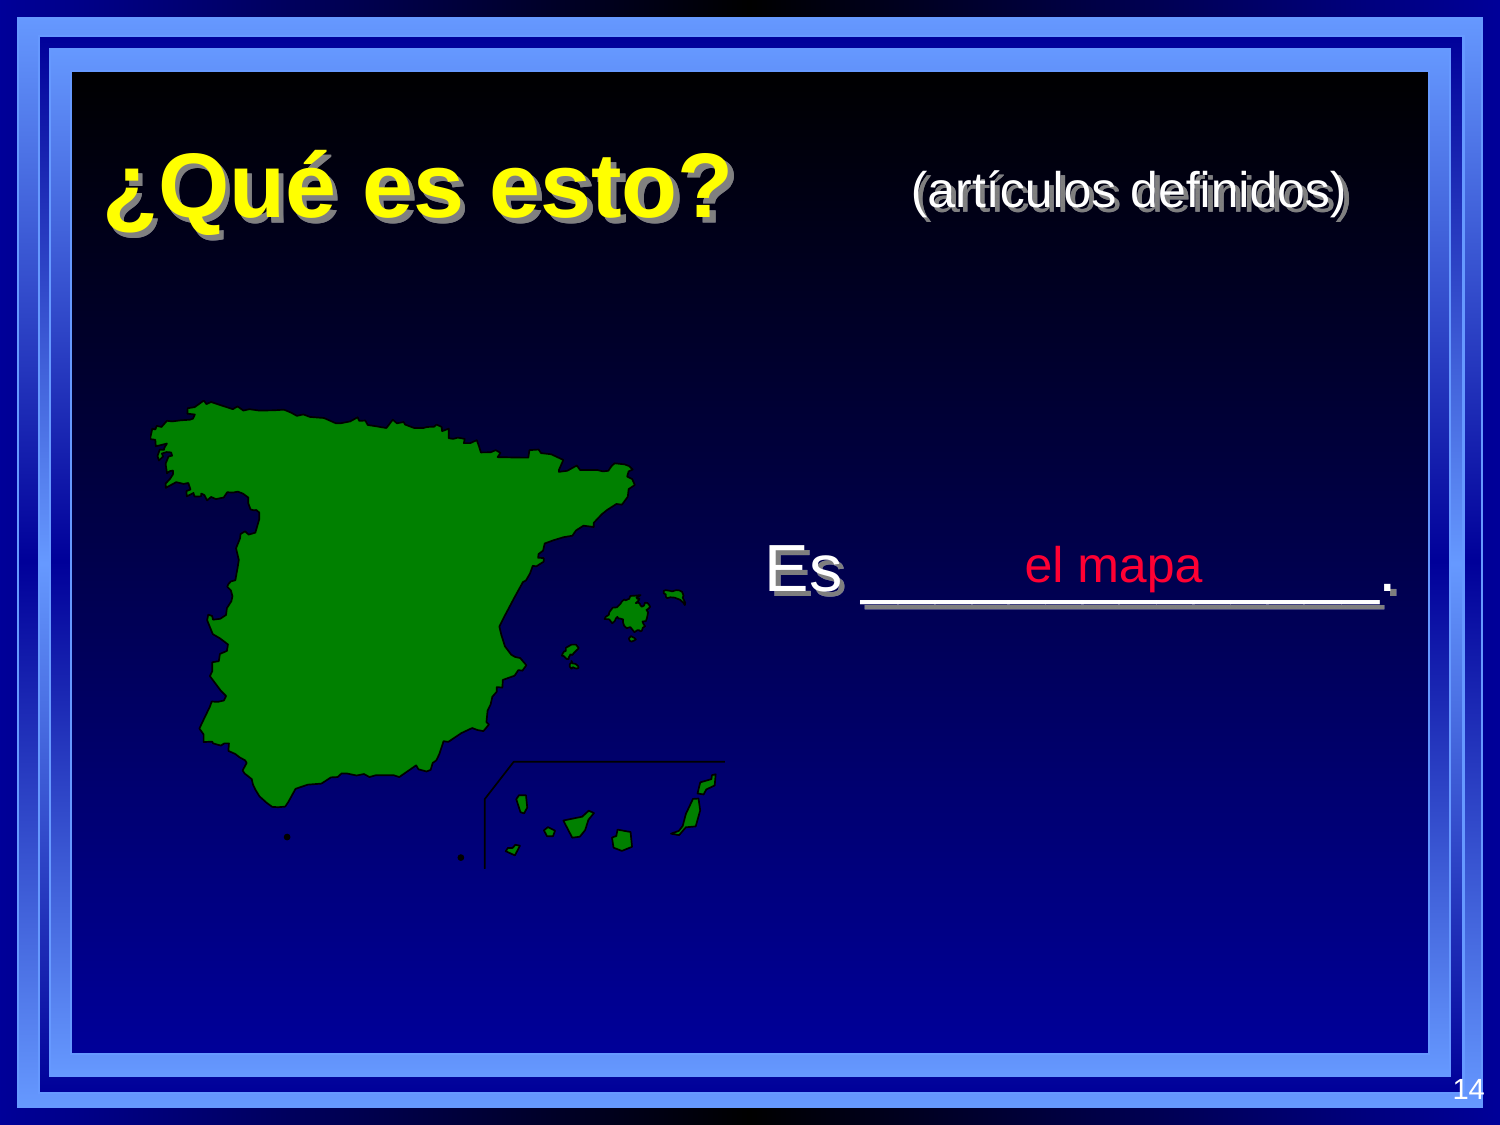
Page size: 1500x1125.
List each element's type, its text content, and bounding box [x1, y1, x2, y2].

slide_number 14 [1187, 1049, 1500, 1125]
text_box (artículos definidos) [896, 149, 1362, 225]
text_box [149, 400, 1413, 869]
title ¿Qué es esto? [87, 87, 751, 276]
